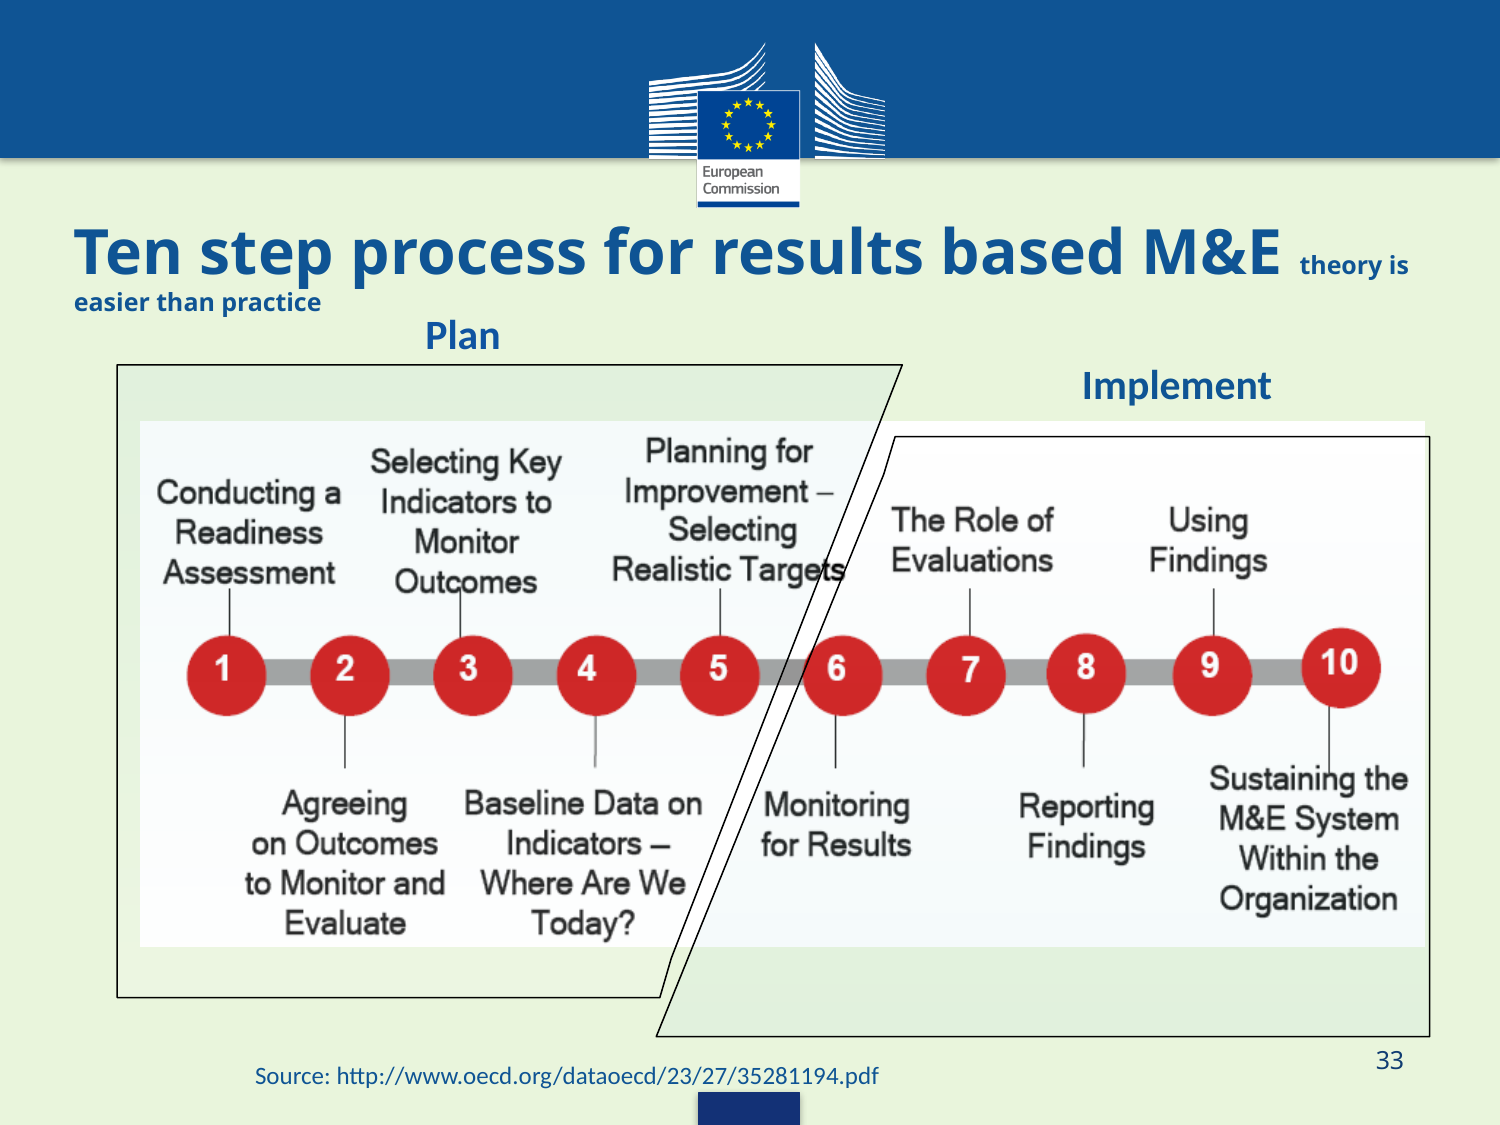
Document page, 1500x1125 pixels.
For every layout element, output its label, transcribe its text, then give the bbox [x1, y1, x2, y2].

text_box Implement [1067, 350, 1288, 415]
text_box [135, 107, 1375, 225]
text_box [117, 364, 903, 998]
picture [649, 42, 885, 107]
text_box Source: http://www.oecd.org/dataoecd/23/27/35281194.pdf [240, 1051, 896, 1097]
title Ten step process for results based M&E theory is easier than practice [0, 162, 1483, 366]
text_box Plan [410, 299, 516, 364]
picture [140, 421, 1426, 947]
text_box [656, 436, 1430, 1037]
